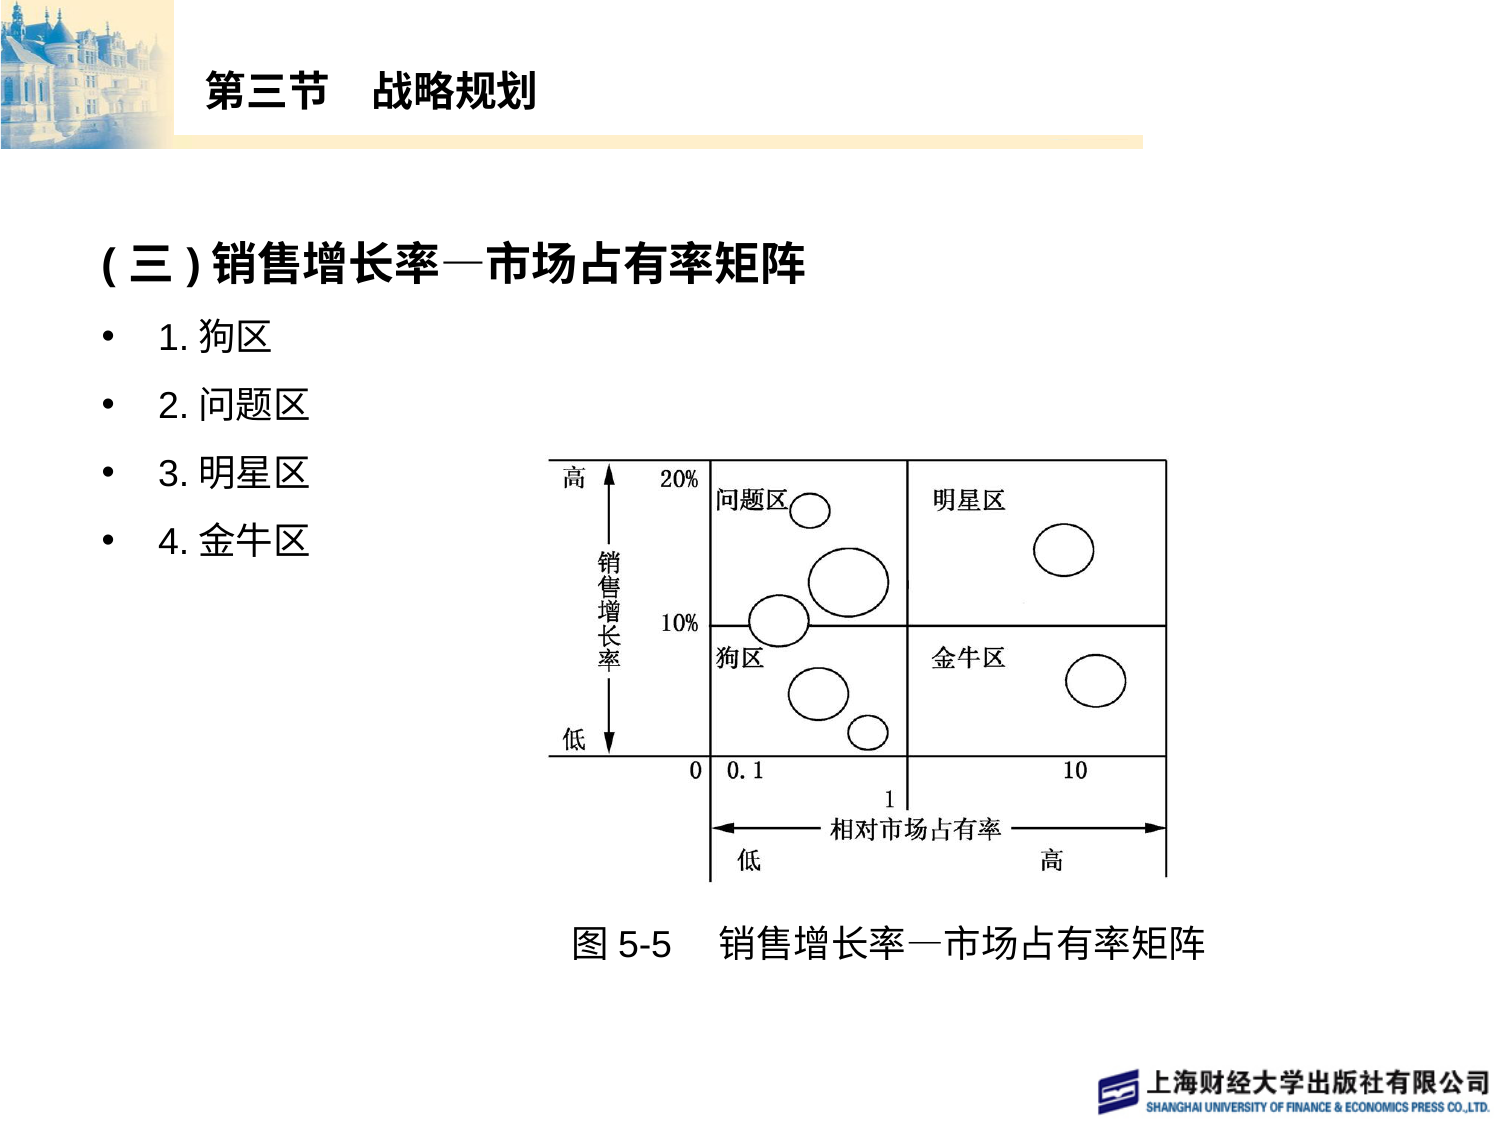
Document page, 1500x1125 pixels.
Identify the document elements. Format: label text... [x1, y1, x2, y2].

text_box 图5-5 销售增长率—市场占有率矩阵 [472, 912, 1306, 972]
picture [0, 0, 1143, 149]
list (三)销售增长率—市场占有率矩阵 1.狗区 2.问题区 3.明星区 4.金牛区 [86, 207, 1425, 1071]
picture [377, 437, 1344, 894]
title 第三节 战略规划 [189, 36, 1262, 143]
picture [1097, 1065, 1494, 1120]
